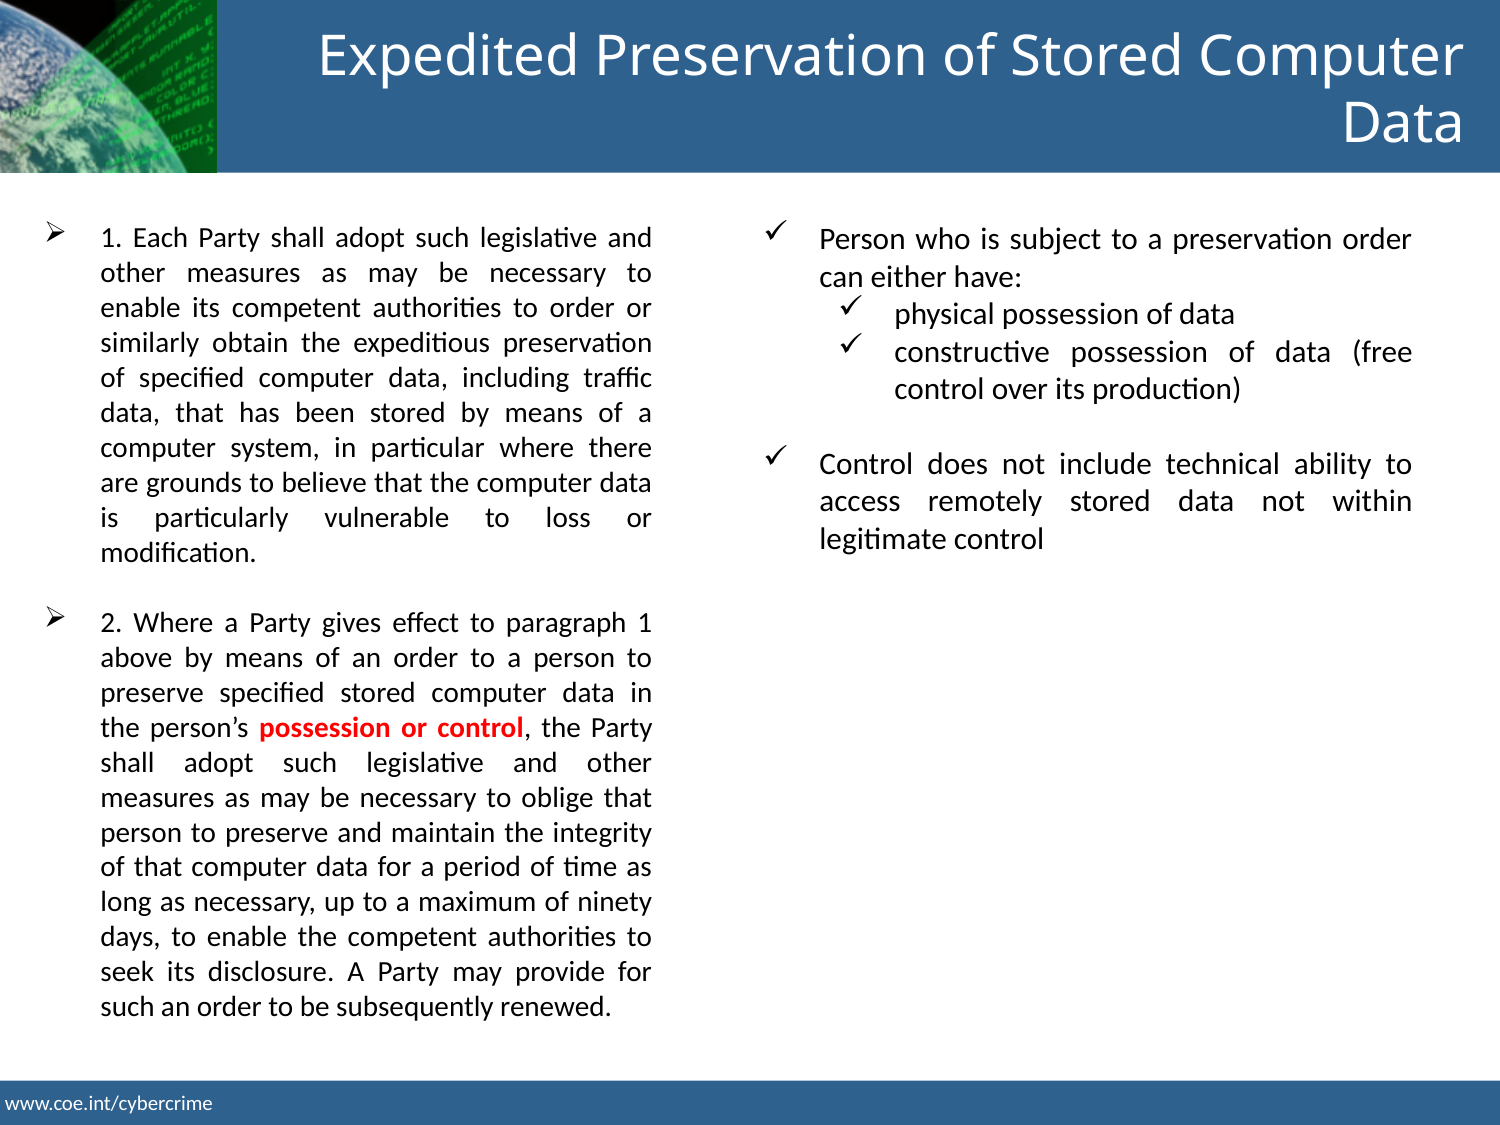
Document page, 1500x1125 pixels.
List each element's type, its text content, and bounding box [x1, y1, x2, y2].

text_box 1. Each Party shall adopt such legislative and other measures as may be necessary to enable its competent authorities to order or similarly obtain the expeditious preservation of specified computer data, including traffic data, that has been stored by means of a computer system, in particular where there are grounds to believe that the computer data is particularly vulnerable to loss or modification. 2. Where a Party gives effect to paragraph 1 above by means of an order to a person to preserve specified stored computer data in the person’s possession or control, the Party shall adopt such legislative and other measures as may be necessary to oblige that person to preserve and maintain the integrity of that computer data for a period of time as long as necessary, up to a maximum of ninety days, to enable the competent authorities to seek its disclosure. A Party may provide for such an order to be subsequently renewed. [29, 211, 668, 1030]
text_box Expedited Preservation of Stored Computer Data [227, 11, 1480, 162]
picture [0, 0, 217, 173]
text_box Person who is subject to a preservation order can either have: physical possession of data constructive possession of data (free control over its production) Control does not include technical ability to access remotely stored data not within legitimate control [748, 211, 1429, 563]
